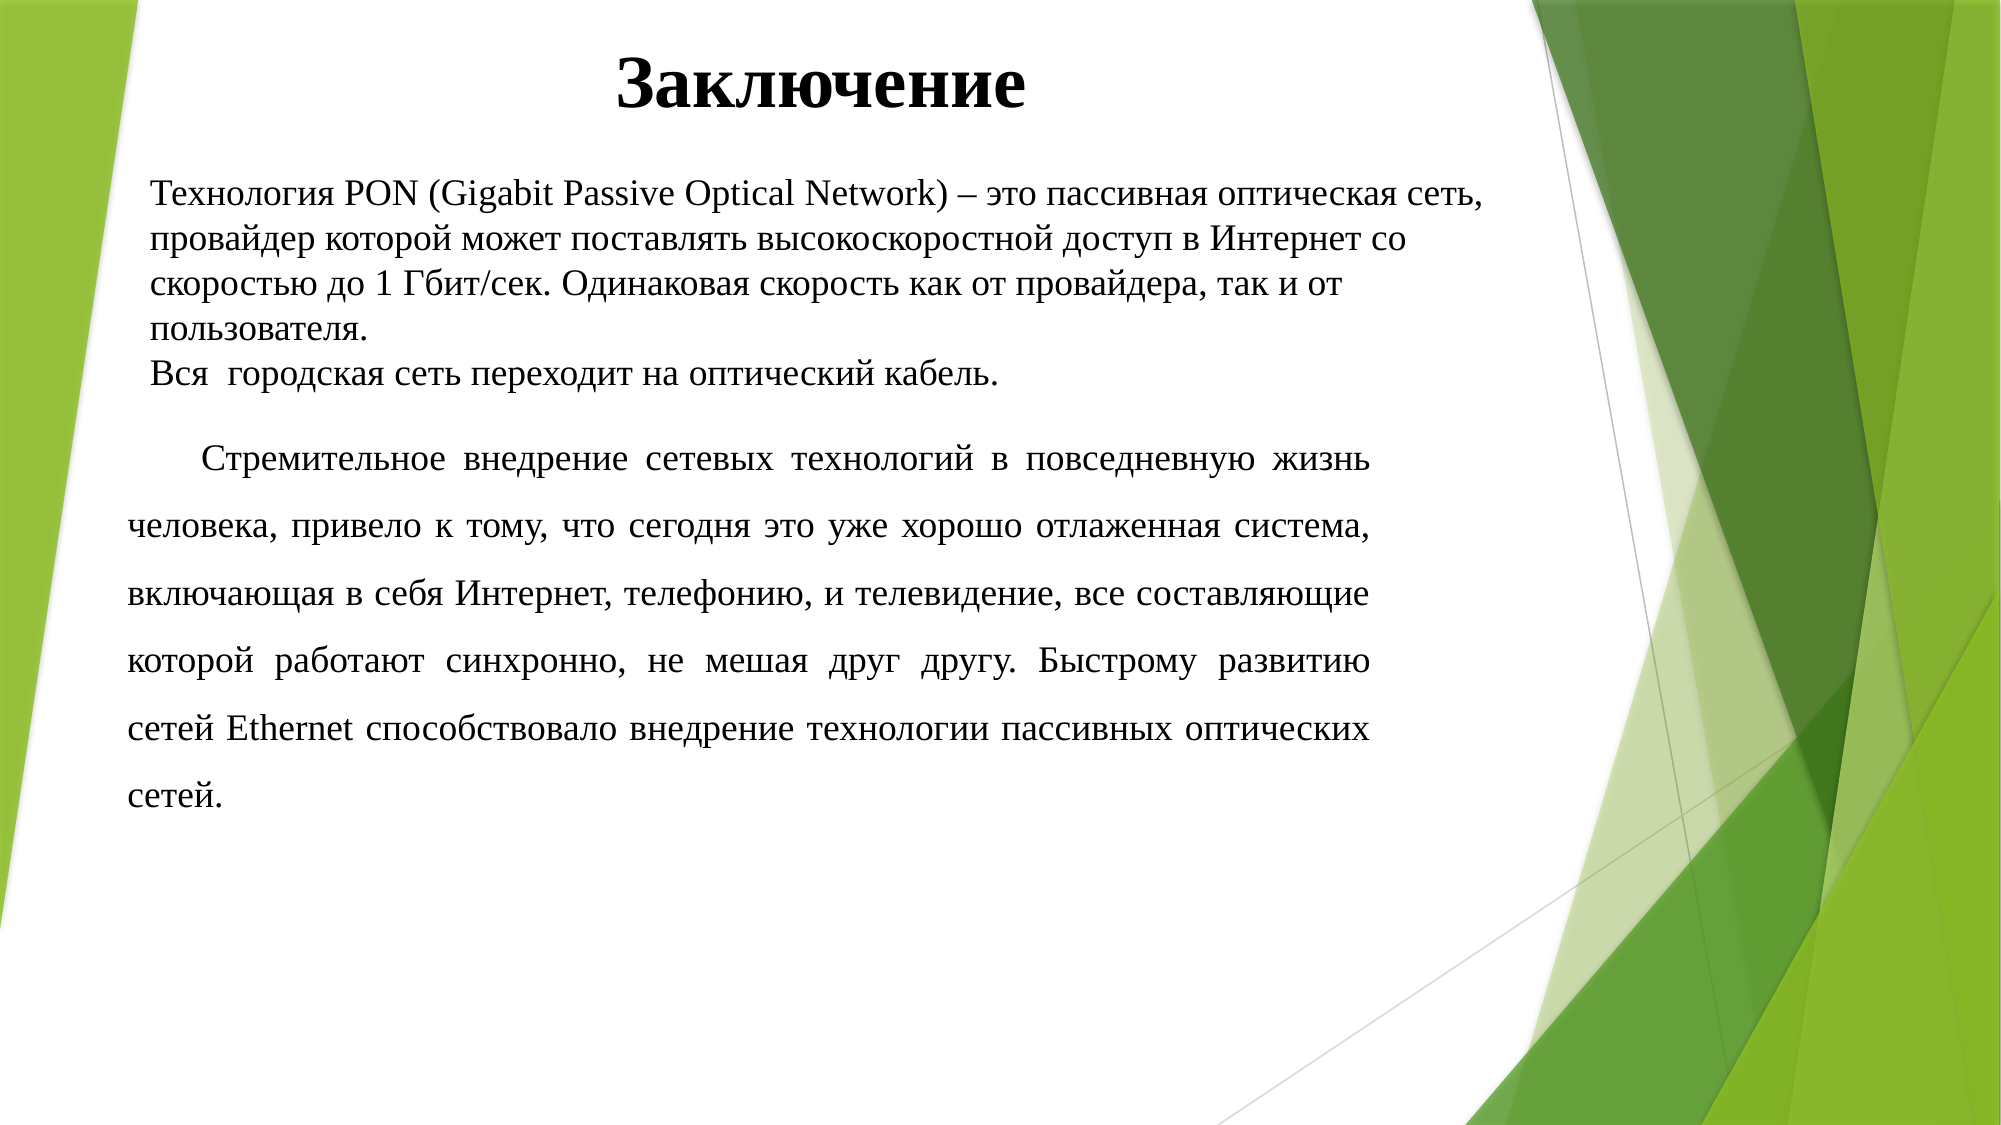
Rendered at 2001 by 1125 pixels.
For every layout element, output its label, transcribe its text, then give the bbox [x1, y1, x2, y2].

text_box Технология PON (Gigabit Passive Optical Network) – это пассивная оптическая сеть, провайдер которой может поставлять высокоскоростной доступ в Интернет со скоростью до 1 Гбит/сек. Одинаковая скорость как от провайдера, так и от пользователя. Вся городская сеть переходит на оптический кабель. [134, 160, 1500, 401]
text_box Стремительное внедрение сетевых технологий в повседневную жизнь человека, привело к тому, что сегодня это уже хорошо отлаженная система, включающая в себя Интернет, телефонию, и телевидение, все составляющие которой работают синхронно, не мешая друг другу. Быстрому развитию сетей Ethernet способствовало внедрение технологии пассивных оптических сетей. [111, 402, 1387, 823]
subtitle Заключение [159, 24, 1483, 161]
